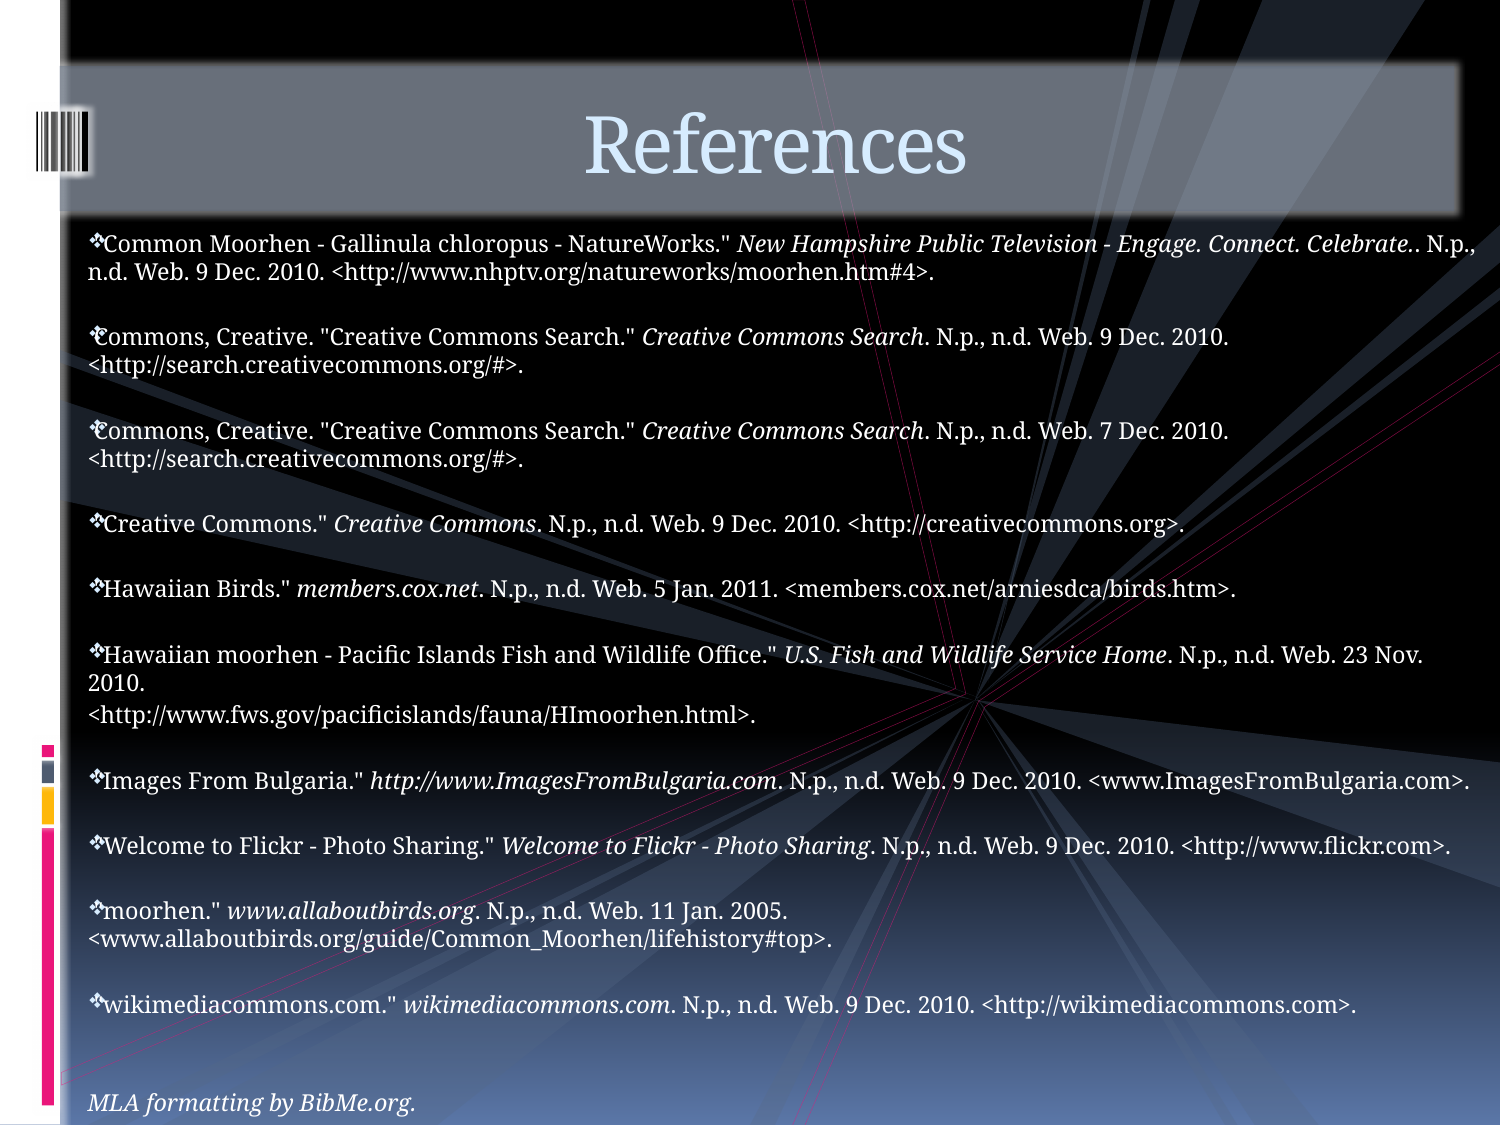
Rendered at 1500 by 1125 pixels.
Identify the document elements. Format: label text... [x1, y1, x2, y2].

title References [115, 83, 1454, 212]
list "Common Moorhen - Gallinula chloropus - NatureWorks." New Hampshire Public Television - Engage. Connect. Celebrate.. N.p., n.d. Web. 9 Dec. 2010. <http://www.nhptv.org/natureworks/moorhen.htm#4>. Commons, Creative. "Creative Commons Search." Creative Commons Search. N.p., n.d. Web. 9 Dec. 2010. <http://search.creativecommons.org/#>. Commons, Creative. "Creative Commons Search." Creative Commons Search. N.p., n.d. Web. 7 Dec. 2010. <http://search.creativecommons.org/#>. "Creative Commons." Creative Commons. N.p., n.d. Web. 9 Dec. 2010. <http://creativecommons.org>. "Hawaiian Birds." members.cox.net. N.p., n.d. Web. 5 Jan. 2011. <members.cox.net/arniesdca/birds.htm>. "Hawaiian moorhen - Pacific Islands Fish and Wildlife Office." U.S. Fish and Wildlife Service Home. N.p., n.d. Web. 23 Nov. 2010. <http://www.fws.gov/pacificislands/fauna/HImoorhen.html>. "Images From Bulgaria." http://www.ImagesFromBulgaria.com. N.p., n.d. Web. 9 Dec. 2010. <www.ImagesFromBulgaria.com>. "Welcome to Flickr - Photo Sharing." Welcome to Flickr - Photo Sharing. N.p., n.d. Web. 9 Dec. 2010. <http://www.flickr.com>. "moorhen." www.allaboutbirds.org. N.p., n.d. Web. 11 Jan. 2005. <www.allaboutbirds.org/guide/Common_Moorhen/lifehistory#top>. "wikimediacommons.com." wikimediacommons.com. N.p., n.d. Web. 9 Dec. 2010. <http://wikimediacommons.com>. MLA formatting by BibMe.org. [62, 221, 1500, 1125]
